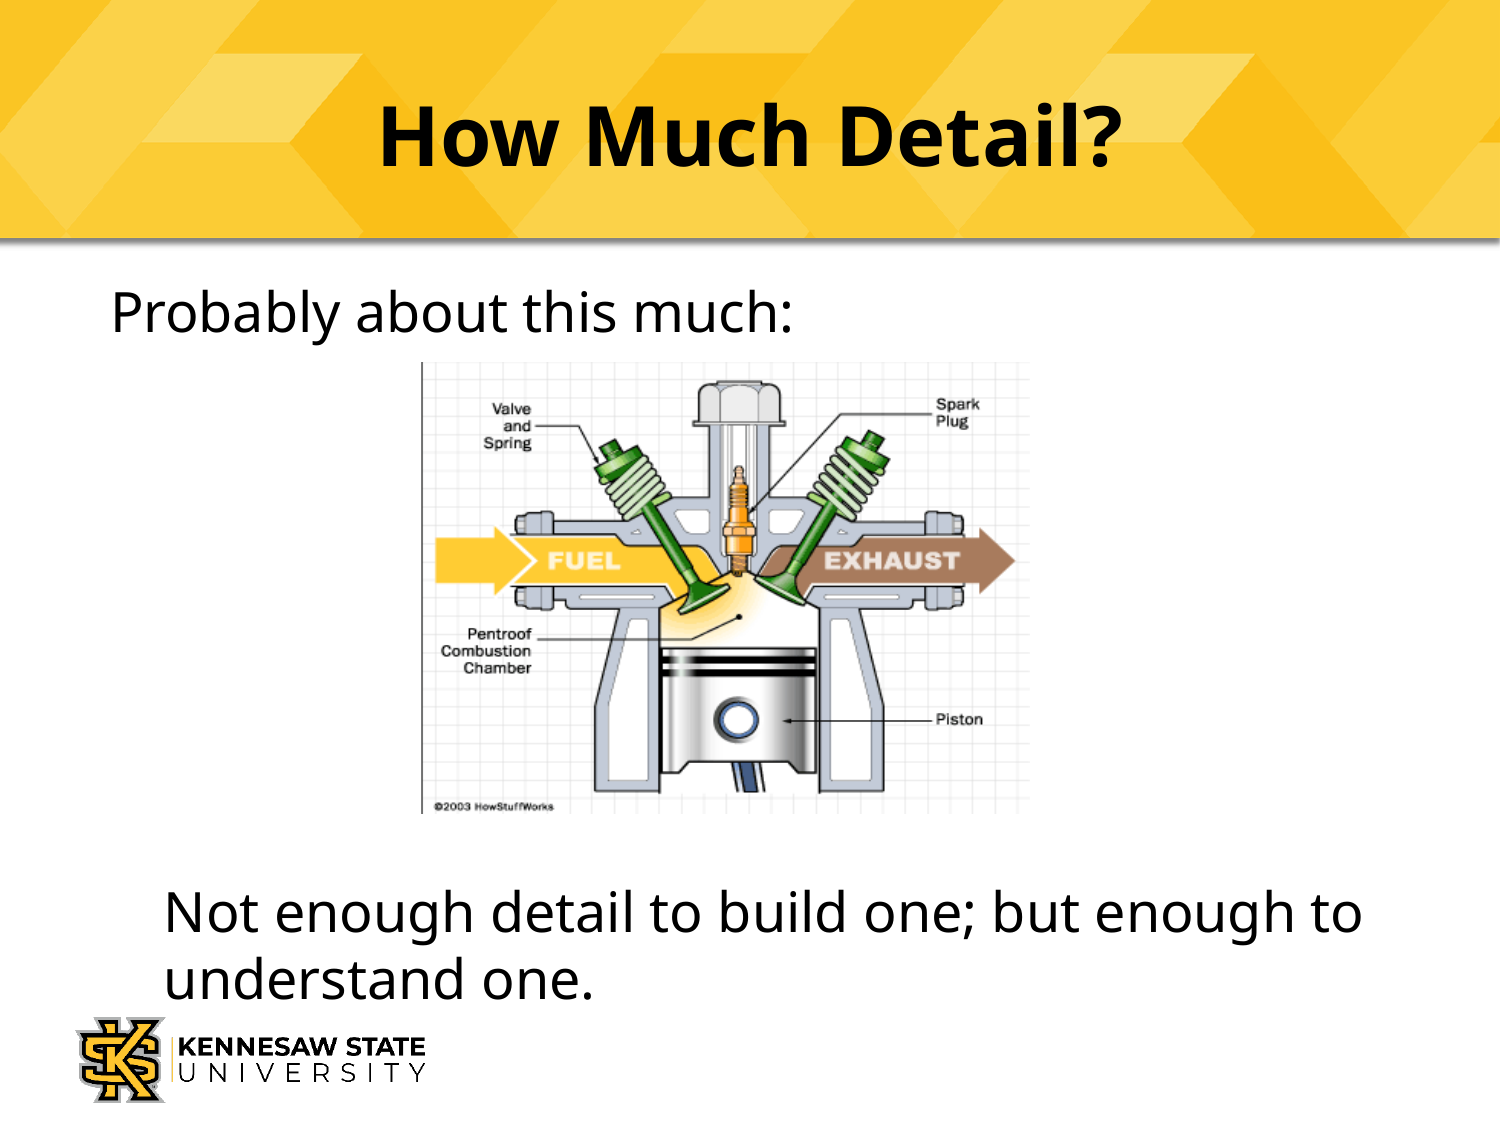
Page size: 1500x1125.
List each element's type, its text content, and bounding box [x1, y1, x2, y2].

picture [75, 1017, 425, 1103]
picture [0, 0, 1500, 251]
list Probably about this much: Not enough detail to build one; but enough to understand one. [94, 269, 1388, 1026]
picture [420, 362, 1030, 814]
title How Much Detail? [112, 55, 1388, 211]
